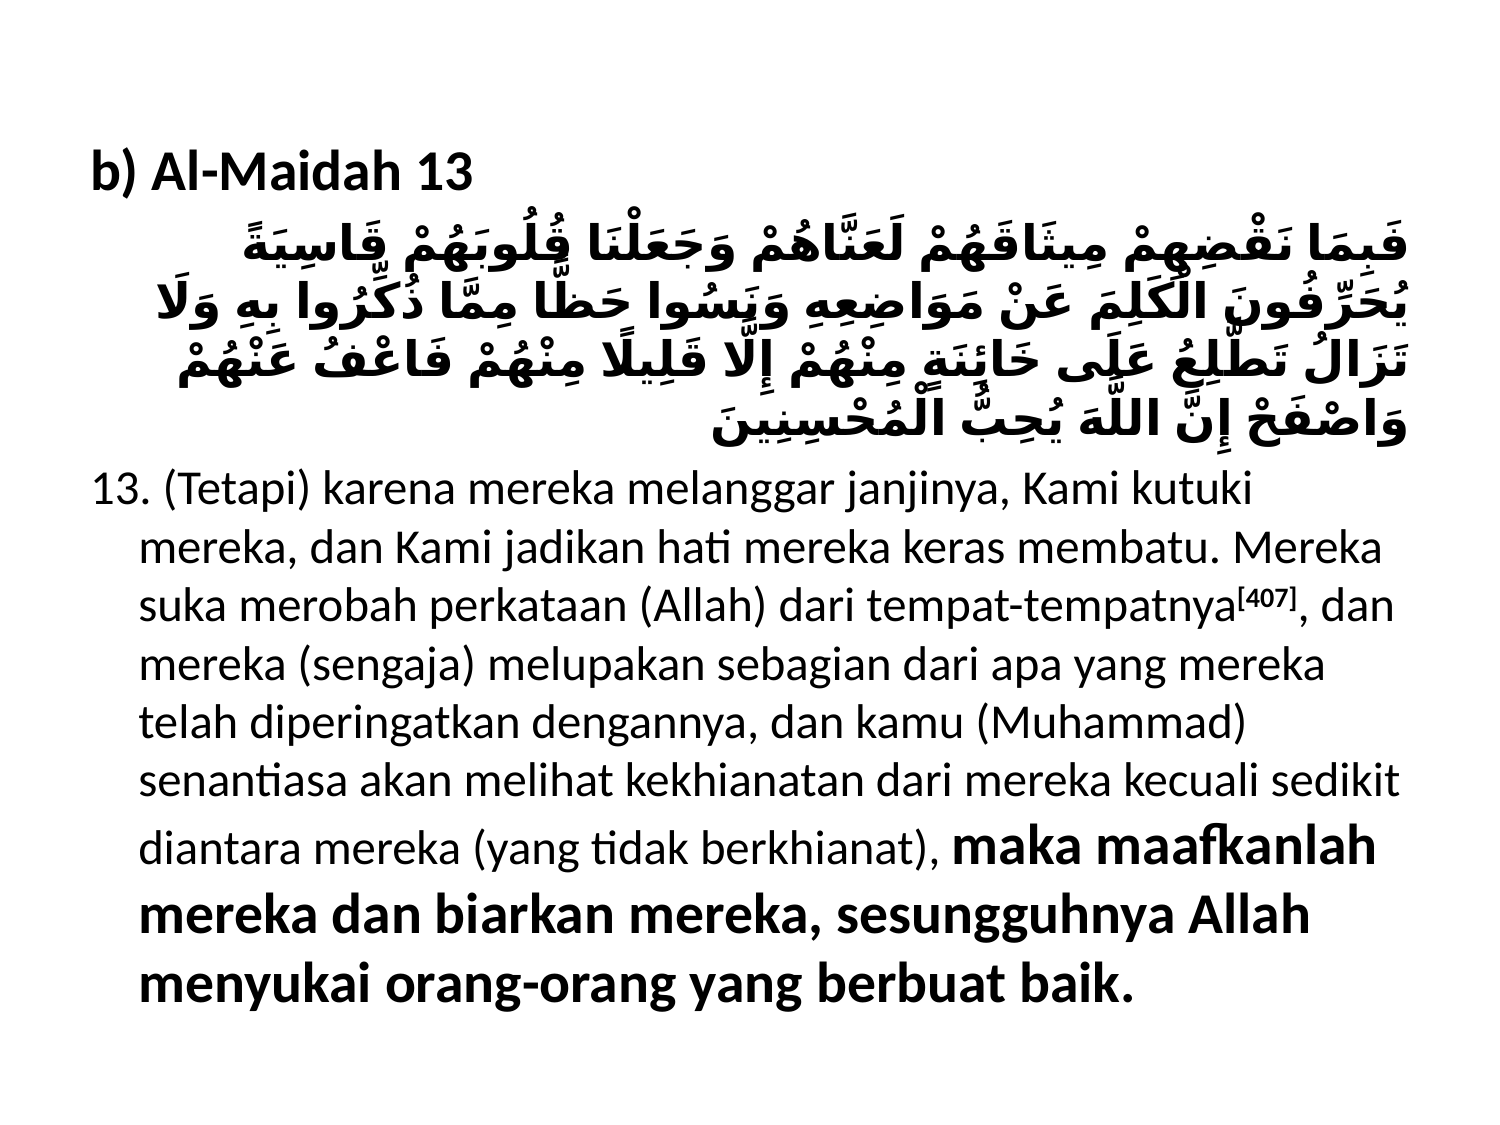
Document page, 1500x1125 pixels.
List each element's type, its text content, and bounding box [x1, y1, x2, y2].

list b) Al-Maidah 13 فَبِمَا نَقْضِهِمْ مِيثَاقَهُمْ لَعَنَّاهُمْ وَجَعَلْنَا قُلُوبَهُمْ قَاسِيَةً يُحَرِّفُونَ الْكَلِمَ عَنْ مَوَاضِعِهِ وَنَسُوا حَظًّا مِمَّا ذُكِّرُوا بِهِ وَلَا تَزَالُ تَطَّلِعُ عَلَى خَائِنَةٍ مِنْهُمْ إِلَّا قَلِيلًا مِنْهُمْ فَاعْفُ عَنْهُمْ وَاصْفَحْ إِنَّ اللَّهَ يُحِبُّ الْمُحْسِنِينَ 13. (Tetapi) karena mereka melanggar janjinya, Kami kutuki mereka, dan Kami jadikan hati mereka keras membatu. Mereka suka merobah perkataan (Allah) dari tempat-tempatnya[407], dan mereka (sengaja) melupakan sebagian dari apa yang mereka telah diperingatkan dengannya, dan kamu (Muhammad) senantiasa akan melihat kekhianatan dari mereka kecuali sedikit diantara mereka (yang tidak berkhianat), maka maafkanlah mereka dan biarkan mereka, sesungguhnya Allah menyukai orang-orang yang berbuat baik. [75, 125, 1425, 1050]
